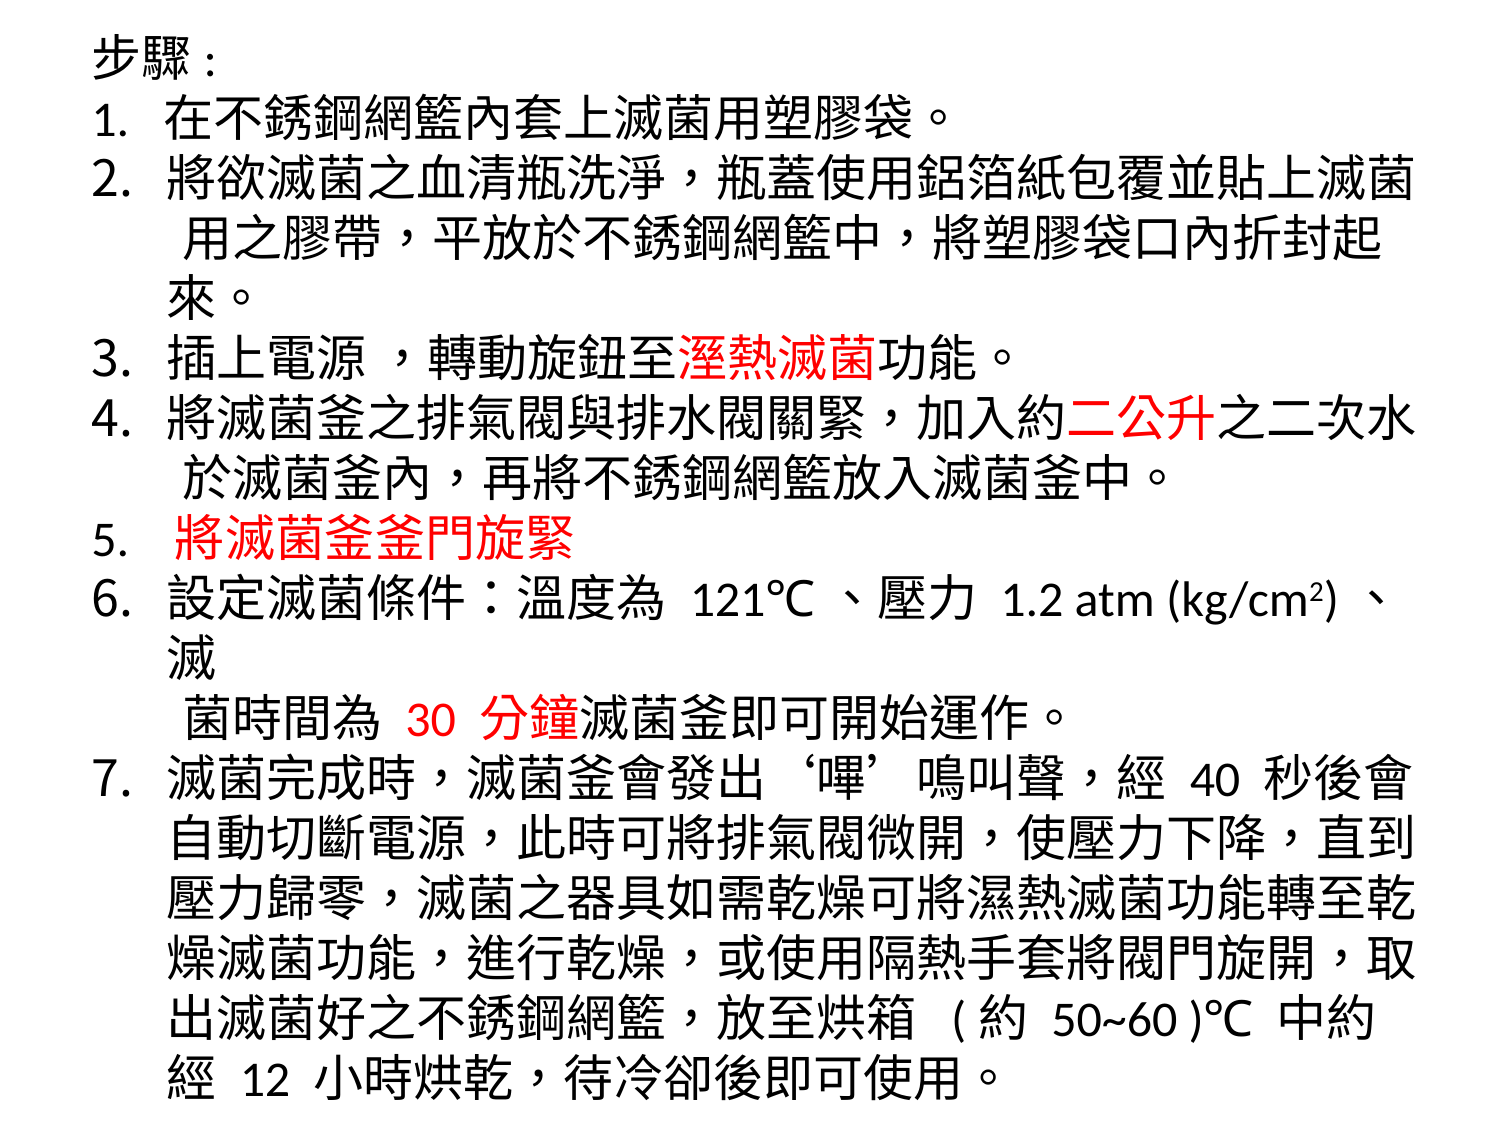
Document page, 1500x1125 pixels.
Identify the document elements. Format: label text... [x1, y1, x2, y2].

text_box 步驟: 1. 在不銹鋼網籃內套上滅菌用塑膠袋。 將欲滅菌之血清瓶洗淨，瓶蓋使用鋁箔紙包覆並貼上滅菌 用之膠帶，平放於不銹鋼網籃中，將塑膠袋口內折封起來。 插上電源 ，轉動旋鈕至溼熱滅菌功能。 將滅菌釜之排氣閥與排水閥關緊，加入約二公升之二次水 於滅菌釜內，再將不銹鋼網籃放入滅菌釜中。 5. 將滅菌釜釜門旋緊 設定滅菌條件：溫度為 121℃、壓力 1.2 atm (kg/cm2)、滅 菌時間為 30 分鐘滅菌釜即可開始運作。 滅菌完成時，滅菌釜會發出‘嗶’鳴叫聲，經 40 秒後會自動切斷電源，此時可將排氣閥微開，使壓力下降，直到壓力歸零，滅菌之器具如需乾燥可將濕熱滅菌功能轉至乾燥滅菌功能，進行乾燥，或使用隔熱手套將閥門旋開，取出滅菌好之不銹鋼網籃，放至烘箱 (約 50~60 )℃ 中約經 12 小時烘乾，待冷卻後即可使用。 [76, 19, 1441, 1114]
